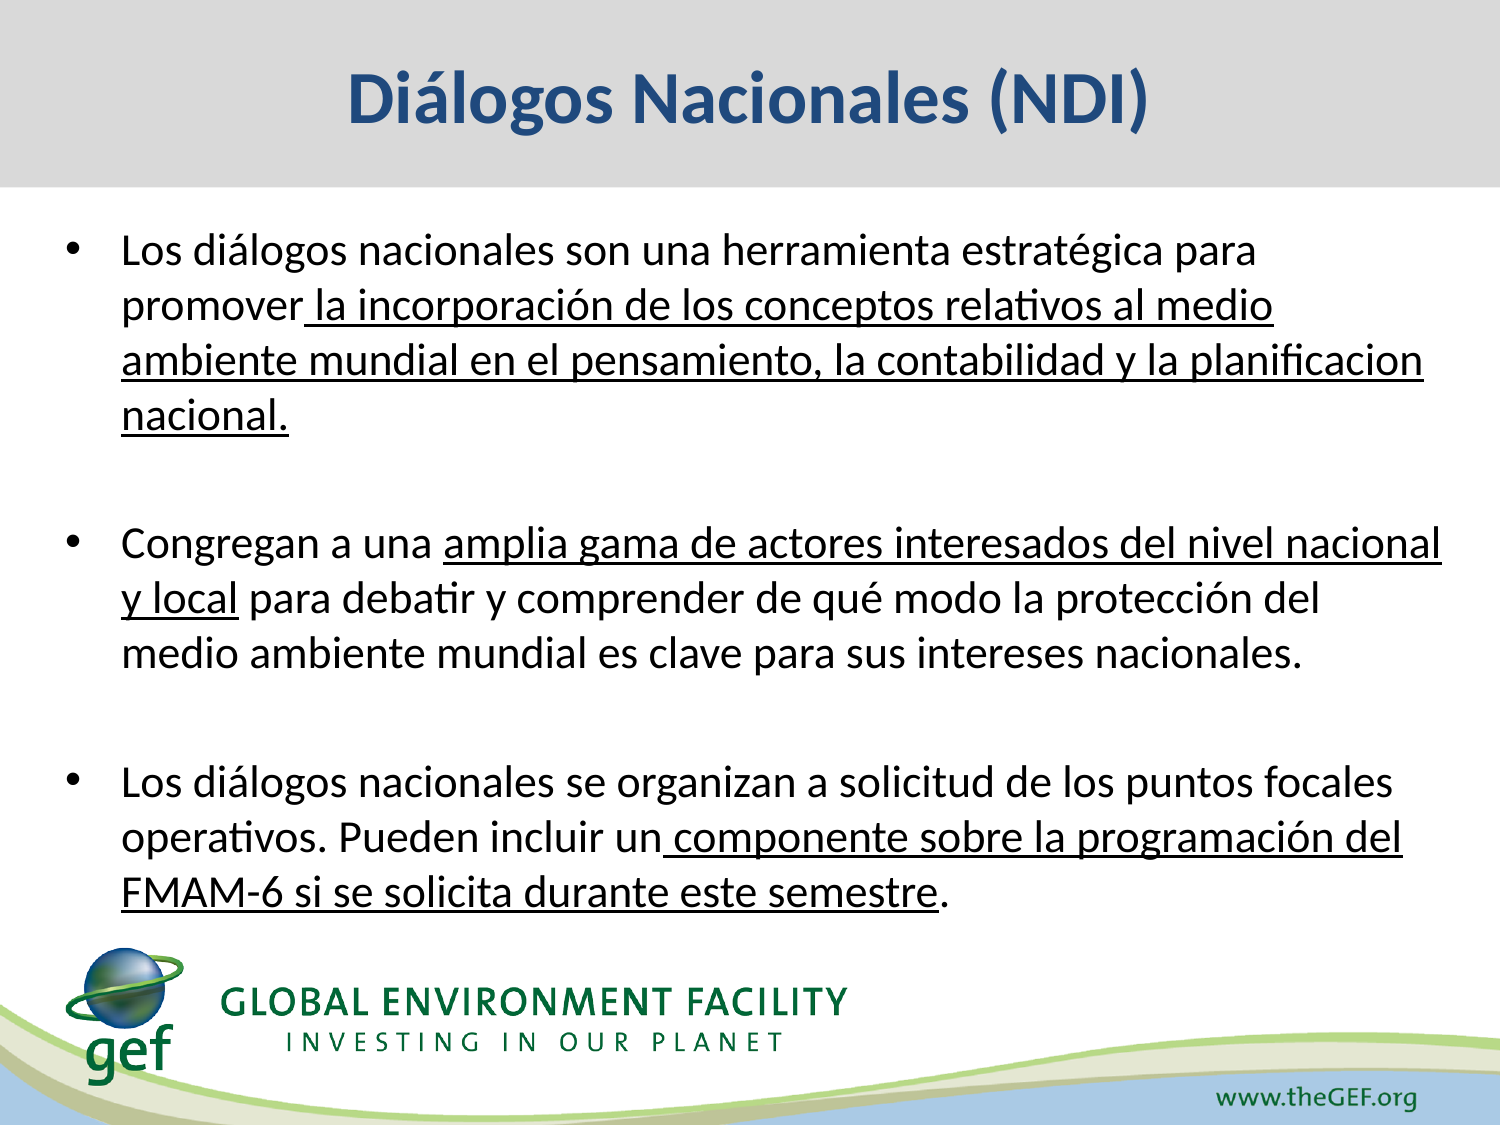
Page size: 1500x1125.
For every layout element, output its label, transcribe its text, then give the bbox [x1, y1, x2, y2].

list Los diálogos nacionales son una herramienta estratégica para promover la incorporación de los conceptos relativos al medio ambiente mundial en el pensamiento, la contabilidad y la planificacion nacional. Congregan a una amplia gama de actores interesados del nivel nacional y local para debatir y comprender de qué modo la protección del medio ambiente mundial es clave para sus intereses nacionales. Los diálogos nacionales se organizan a solicitud de los puntos focales operativos. Pueden incluir un componente sobre la programación del FMAM-6 si se solicita durante este semestre. [49, 212, 1463, 938]
picture [0, 920, 1500, 1125]
title Diálogos Nacionales (NDI) [0, 0, 1500, 188]
